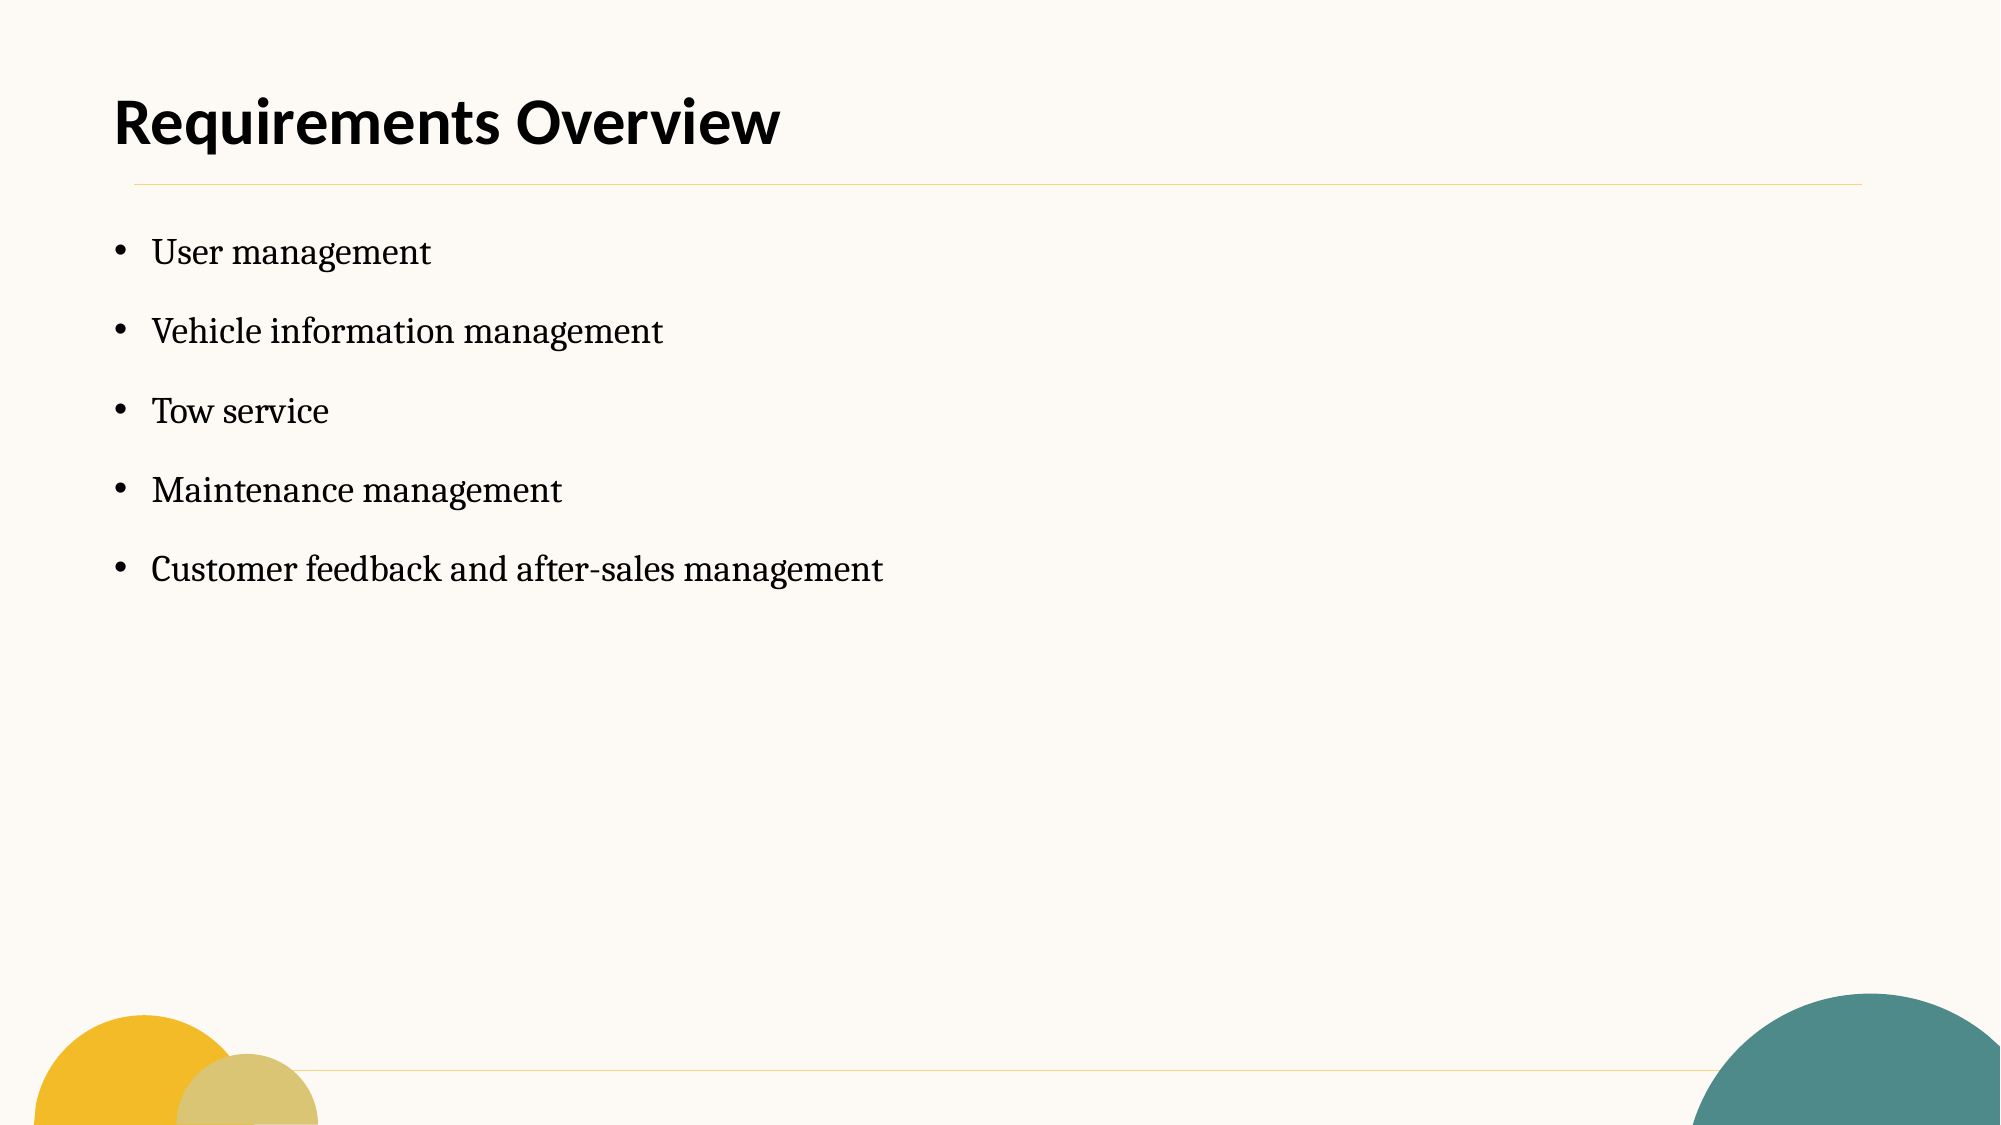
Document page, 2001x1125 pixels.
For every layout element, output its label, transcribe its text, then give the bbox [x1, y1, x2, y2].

title Requirements Overview [114, 59, 1886, 178]
list User management Vehicle information management Tow service Maintenance management Customer feedback and after-sales management [114, 213, 1886, 1013]
